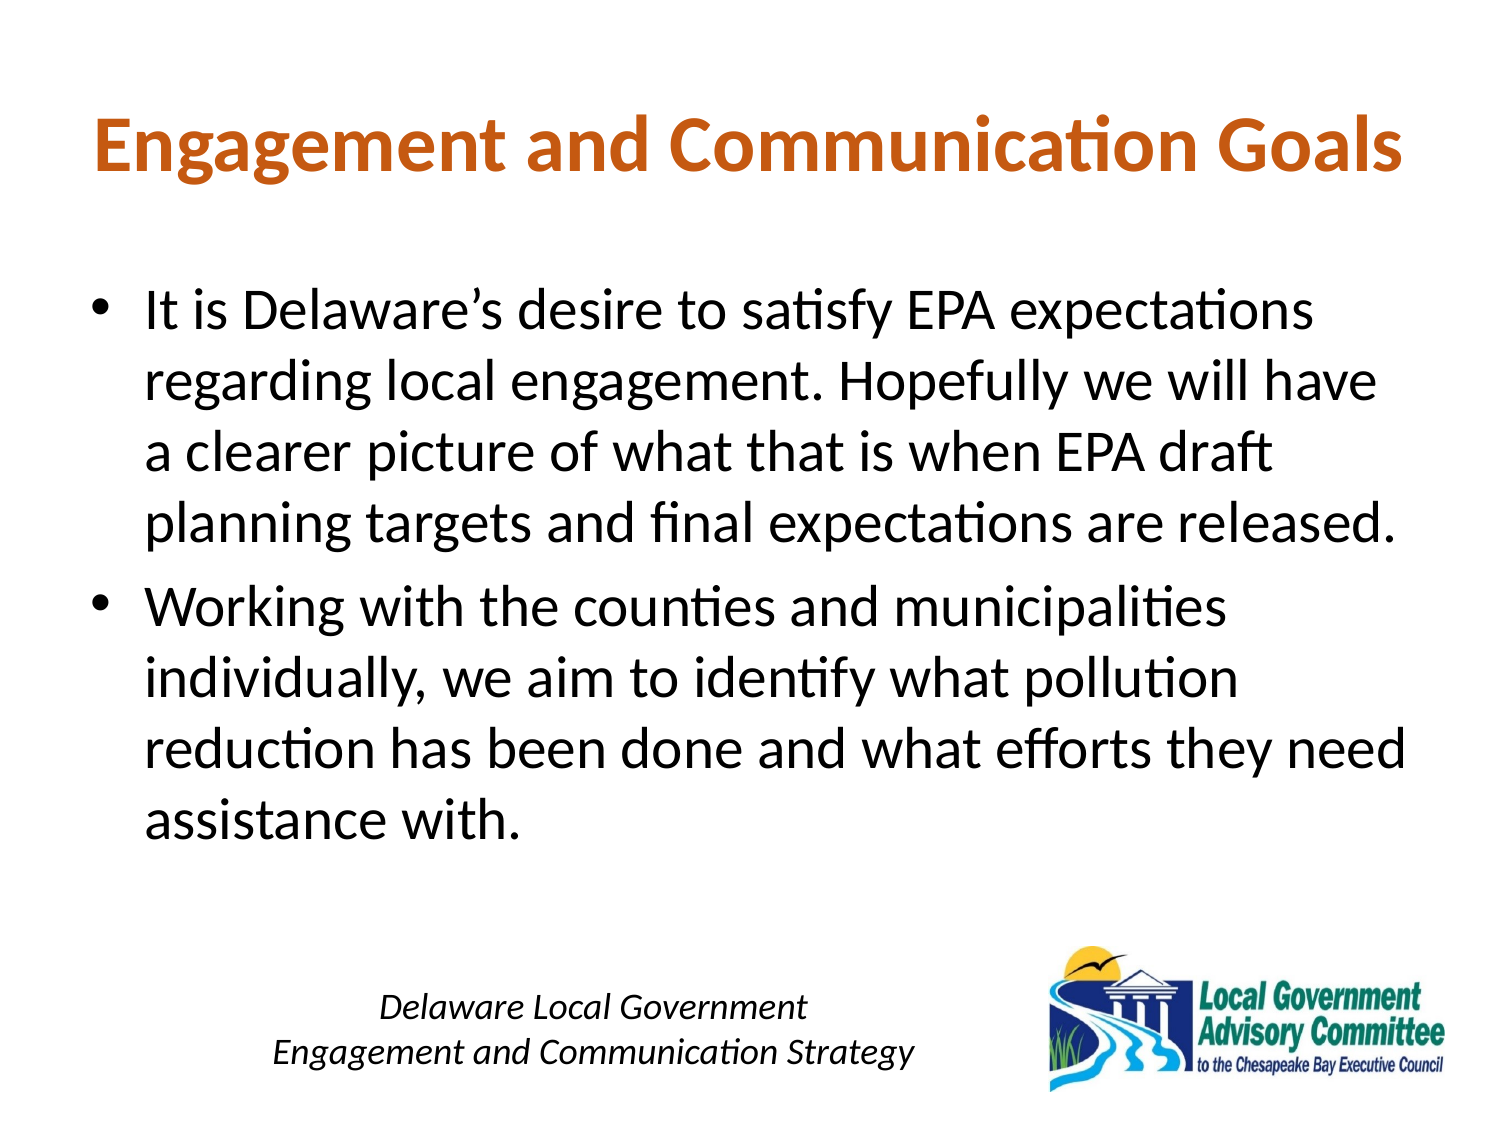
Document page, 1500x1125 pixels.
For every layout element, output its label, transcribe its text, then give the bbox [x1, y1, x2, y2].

text_box Delaware Local Government Engagement and Communication Strategy [176, 974, 1020, 1080]
picture [1048, 946, 1445, 1092]
title Engagement and Communication Goals [32, 45, 1468, 233]
list It is Delaware’s desire to satisfy EPA expectations regarding local engagement. Hopefully we will have a clearer picture of what that is when EPA draft planning targets and final expectations are released. Working with the counties and municipalities individually, we aim to identify what pollution reduction has been done and what efforts they need assistance with. [75, 262, 1425, 917]
